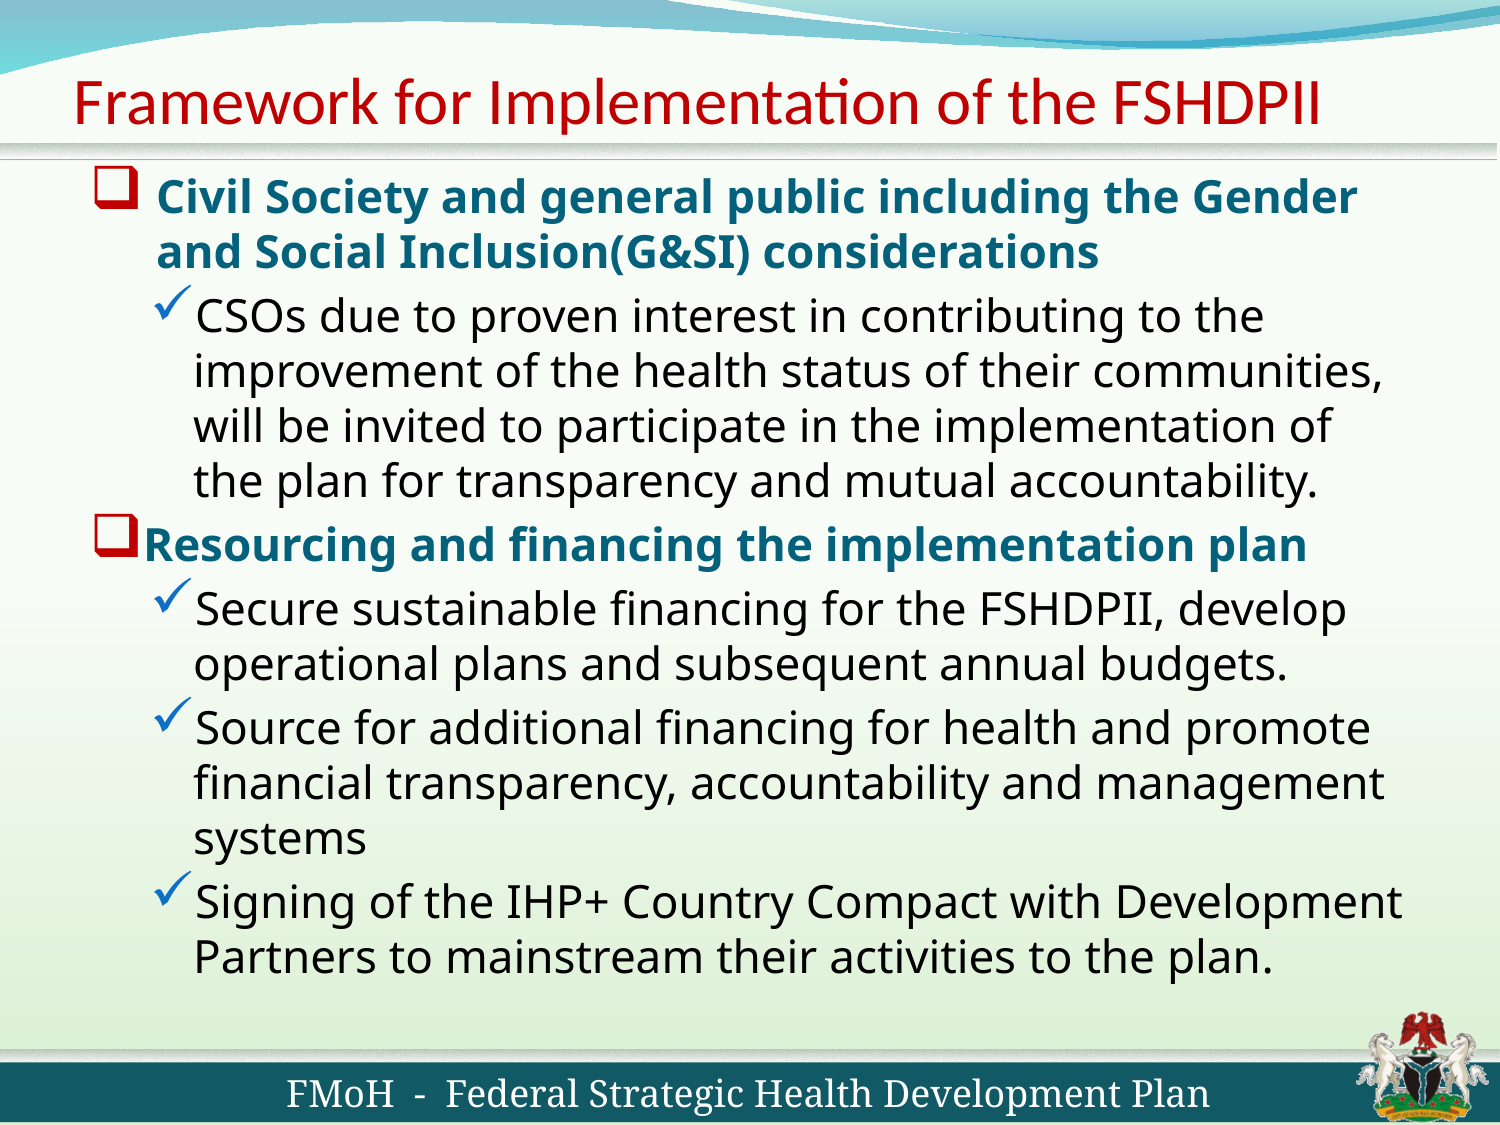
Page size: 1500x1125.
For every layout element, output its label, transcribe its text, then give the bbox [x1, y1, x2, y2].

picture [0, 143, 1497, 161]
list Civil Society and general public including the Gender and Social Inclusion(G&SI) considerations CSOs due to proven interest in contributing to the improvement of the health status of their communities, will be invited to participate in the implementation of the plan for transparency and mutual accountability. Resourcing and financing the implementation plan Secure sustainable financing for the FSHDPII, develop operational plans and subsequent annual budgets. Source for additional financing for health and promote financial transparency, accountability and management systems Signing of the IHP+ Country Compact with Development Partners to mainstream their activities to the plan. [75, 160, 1425, 1038]
title Framework for Implementation of the FSHDPII [73, 21, 1424, 138]
picture [0, 1008, 1500, 1125]
